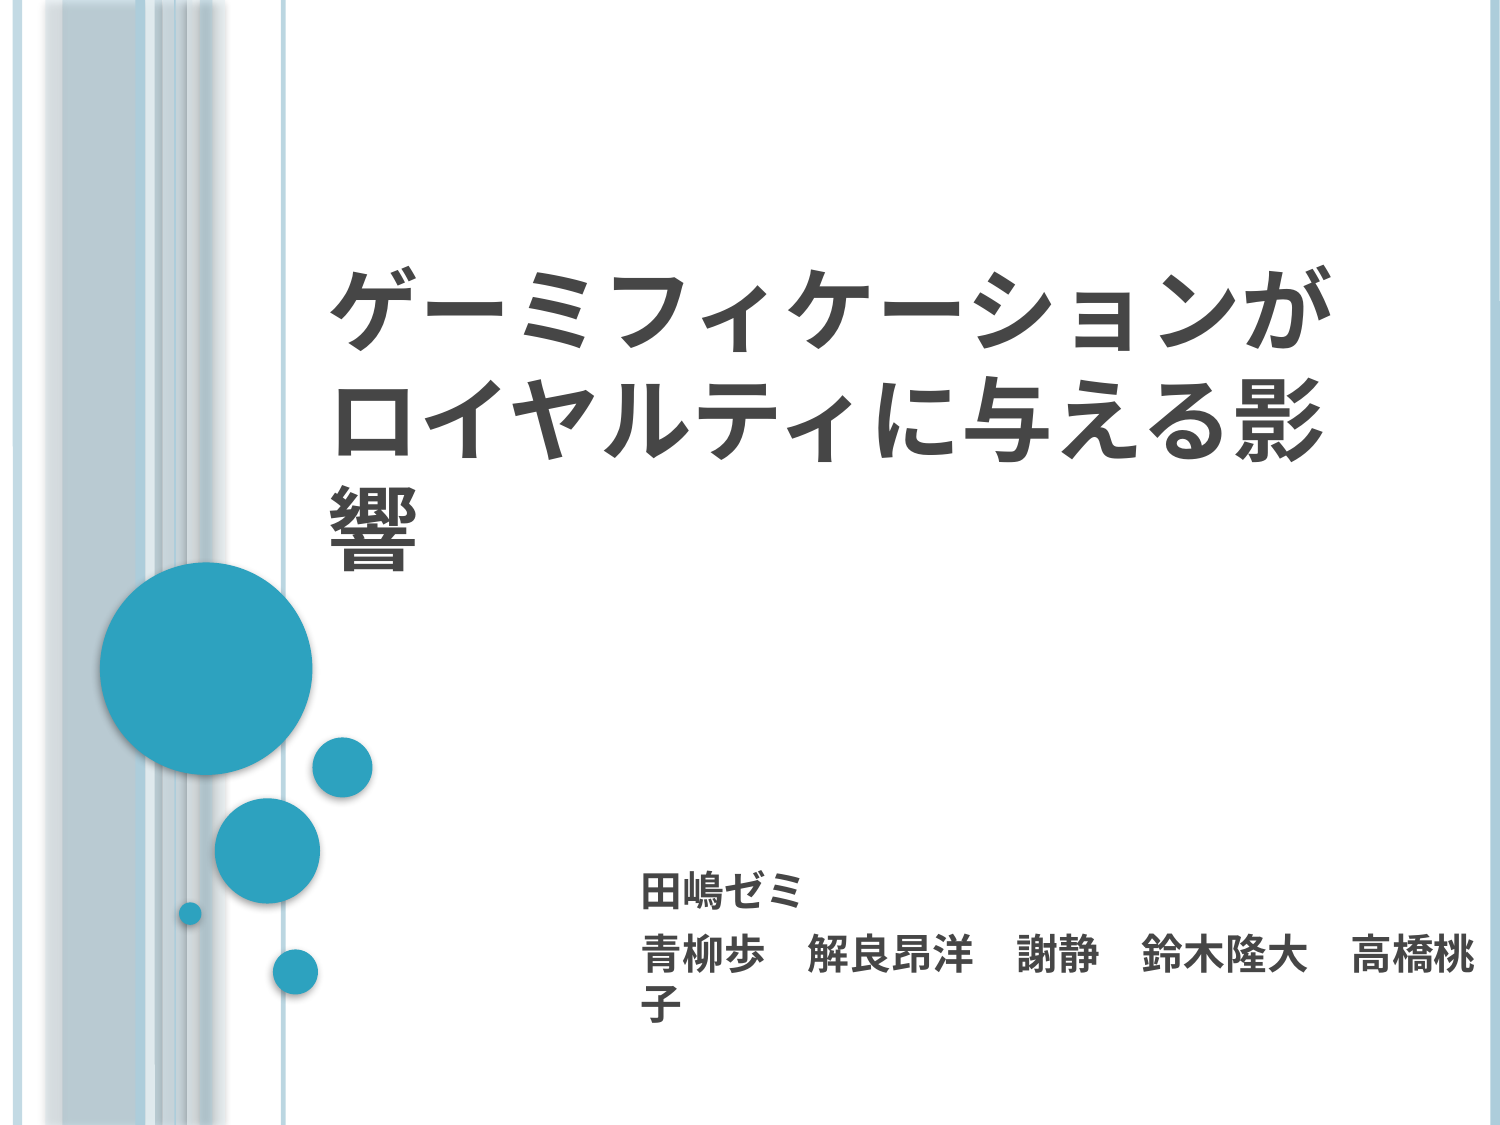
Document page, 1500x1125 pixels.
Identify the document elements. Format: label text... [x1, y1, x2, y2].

slide_number [217, 808, 318, 894]
title ゲーミフィケーションが ロイヤルティに与える影響 [312, 338, 1376, 590]
subtitle 田嶋ゼミ 青柳歩 解良昂洋 謝静 鈴木隆大 高橋桃子 [625, 857, 1500, 984]
